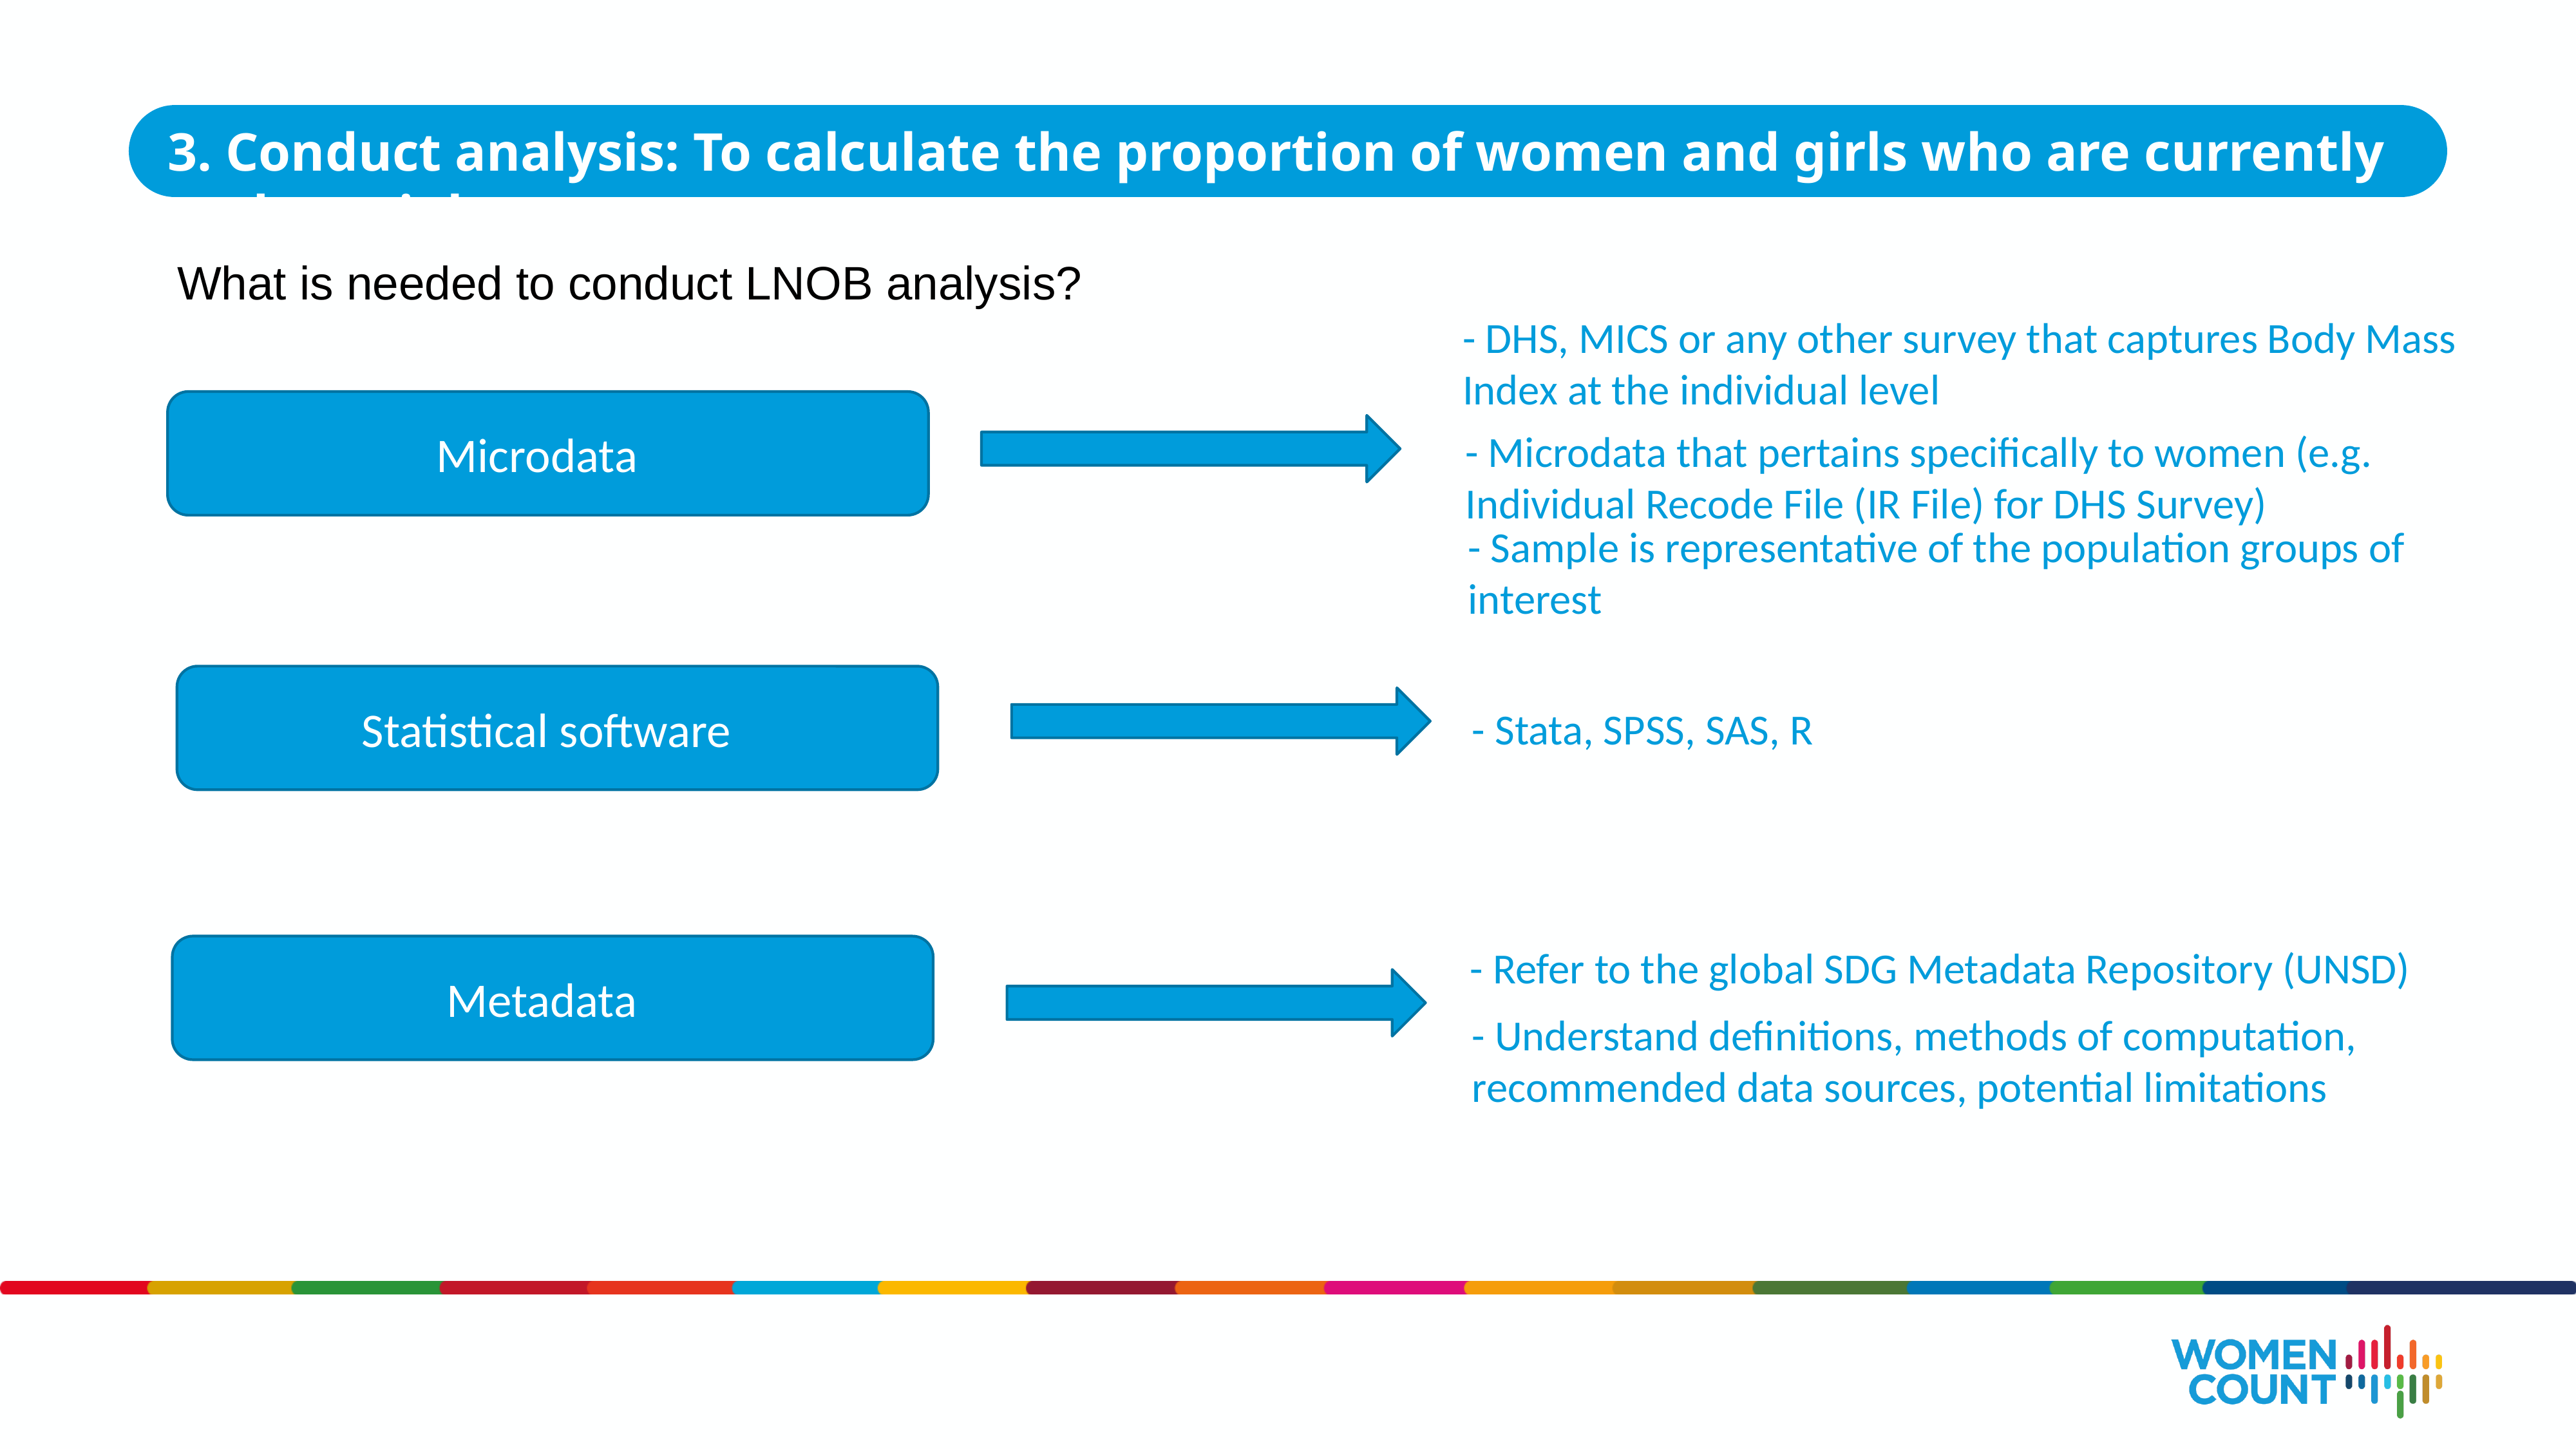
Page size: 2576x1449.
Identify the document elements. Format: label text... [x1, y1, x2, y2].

text_box - Understand definitions, methods of computation, recommended data sources, potential limitations [1463, 1003, 2542, 1115]
text_box What is needed to conduct LNOB analysis? [167, 248, 1868, 314]
picture [257, 194, 264, 197]
picture [451, 194, 459, 197]
text_box Metadata [171, 934, 935, 1061]
text_box - DHS, MICS or any other survey that captures Body Mass Index at the individual level [1453, 305, 2532, 418]
picture [402, 194, 410, 197]
text_box [980, 414, 1402, 484]
text_box Statistical software [175, 665, 940, 791]
text_box - Microdata that pertains specifically to women (e.g. Individual Recode File (IR File) for DHS Survey) [1455, 419, 2535, 532]
text_box Microdata [166, 390, 930, 516]
list 3. Conduct analysis: To calculate the proportion of women and girls who are currently underweight [167, 119, 2411, 182]
text_box - Refer to the global SDG Metadata Repository (UNSD) [1460, 936, 2539, 998]
text_box - Sample is representative of the population groups of interest [1458, 515, 2537, 628]
text_box [1005, 968, 1427, 1037]
text_box [1010, 687, 1432, 756]
text_box - Stata, SPSS, SAS, R [1463, 697, 2542, 759]
